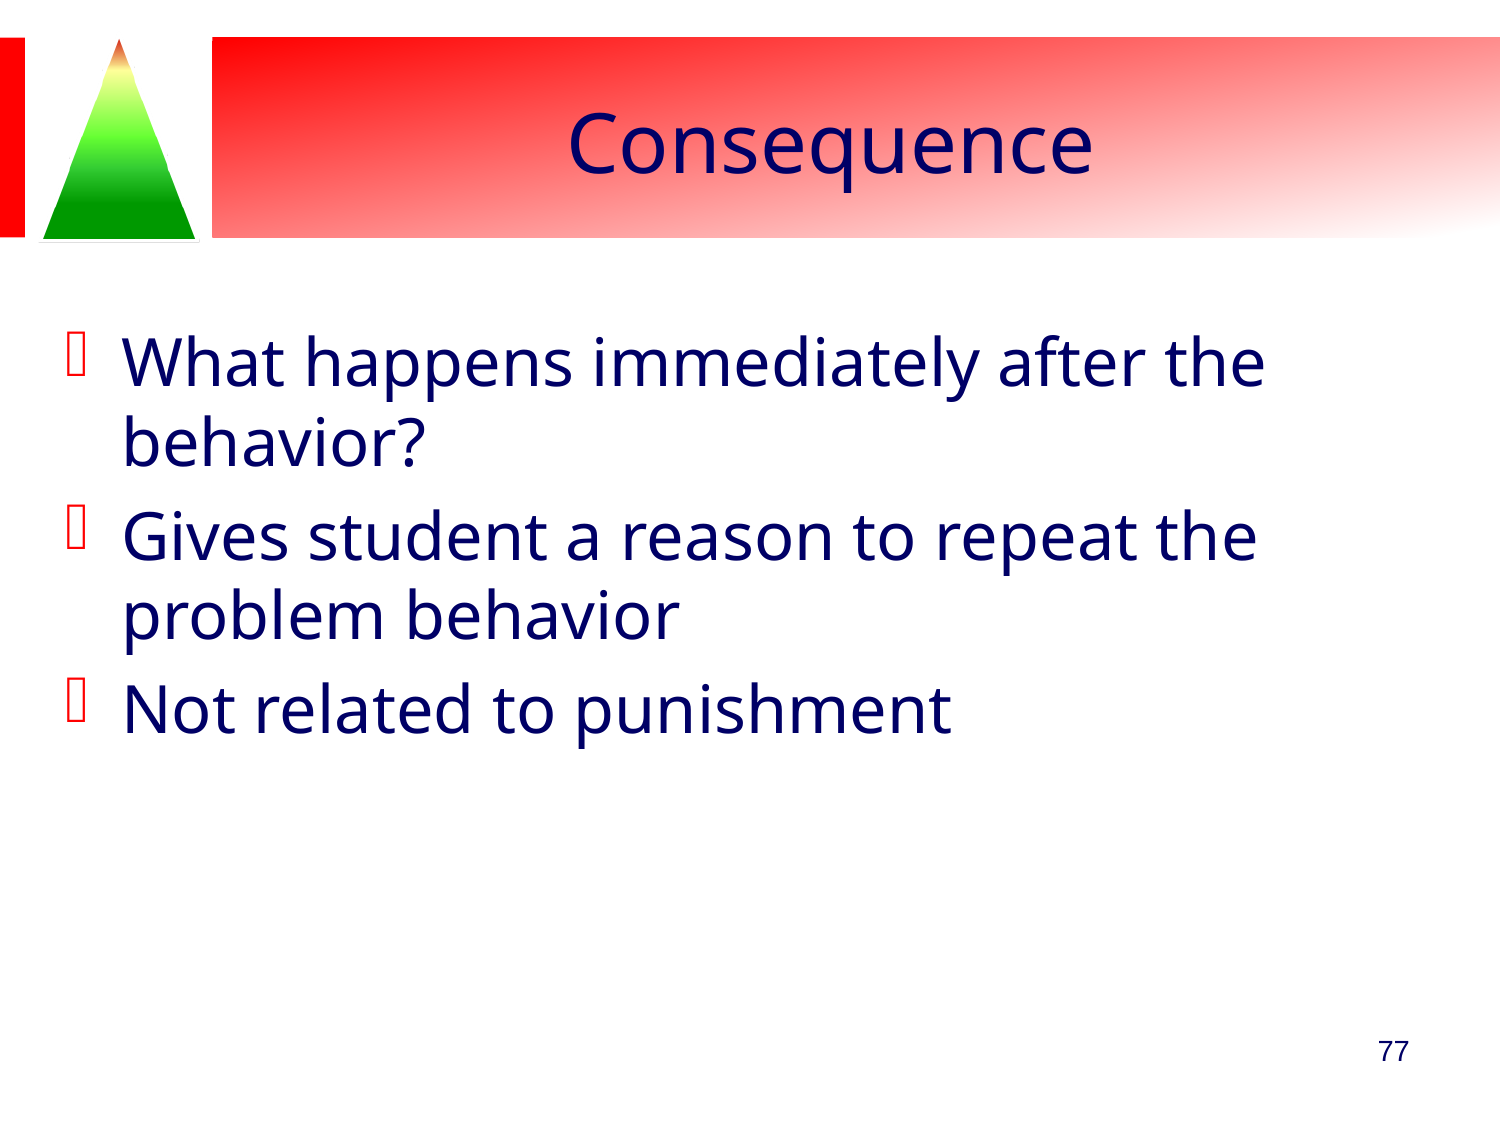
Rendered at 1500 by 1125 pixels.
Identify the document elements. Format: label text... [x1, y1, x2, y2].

title Consequence [237, 37, 1426, 243]
list What happens immediately after the behavior? Gives student a reason to repeat the problem behavior Not related to punishment [49, 312, 1426, 1006]
picture [37, 30, 200, 243]
slide_number 77 [1074, 1024, 1426, 1103]
